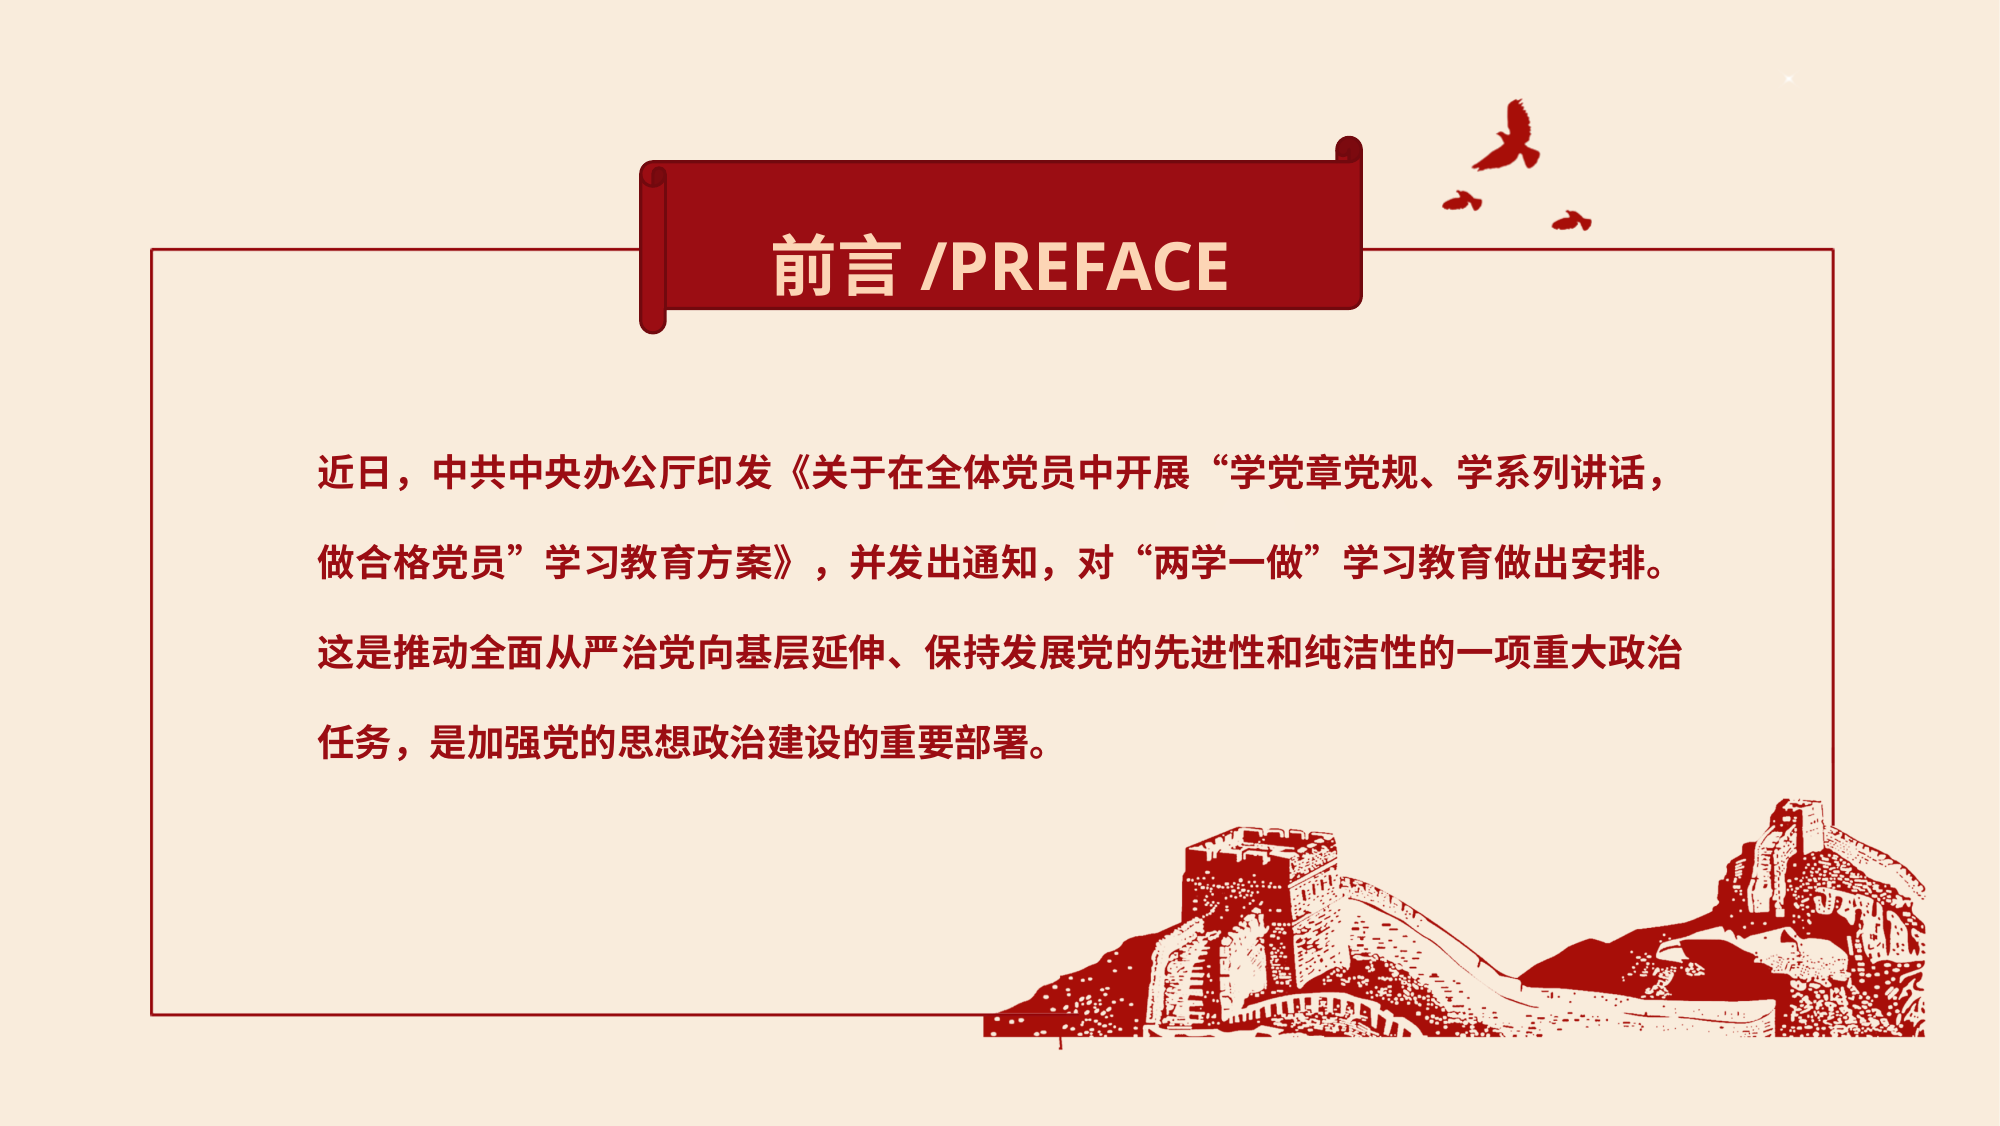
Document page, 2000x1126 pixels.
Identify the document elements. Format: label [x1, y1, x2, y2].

picture [0, 0, 2000, 1126]
text_box [640, 133, 1362, 334]
